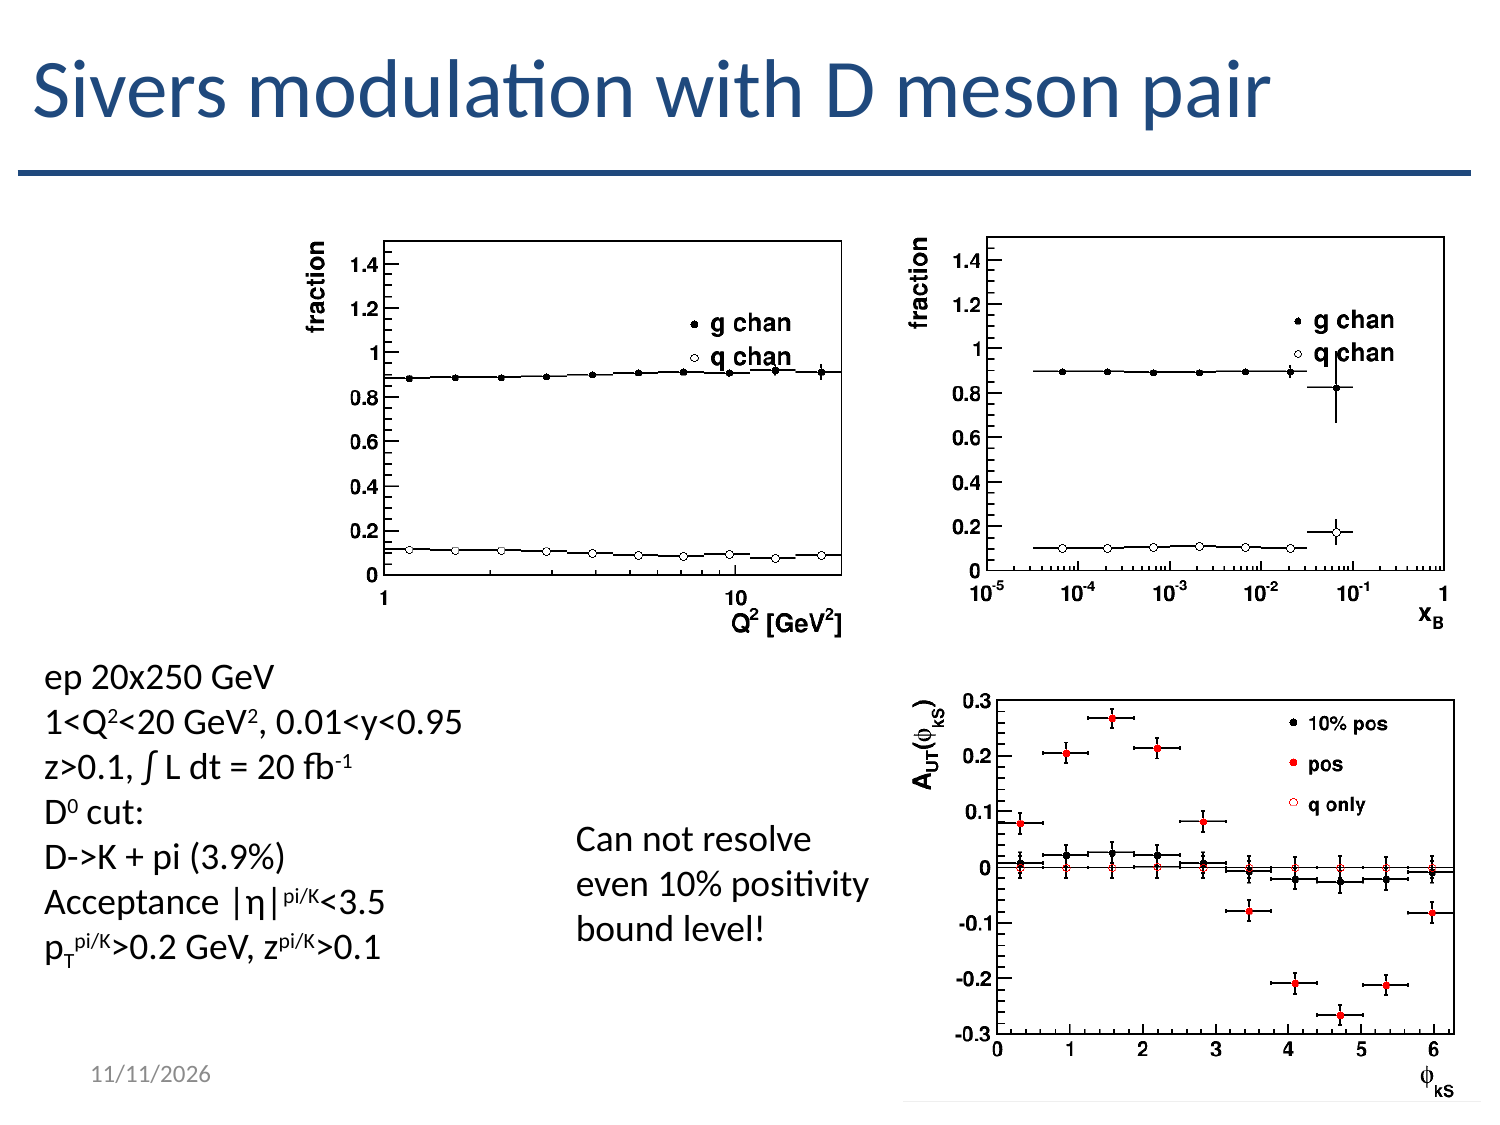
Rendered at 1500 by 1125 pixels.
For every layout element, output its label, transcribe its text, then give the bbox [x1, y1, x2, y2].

picture [289, 219, 857, 642]
picture [903, 680, 1482, 1102]
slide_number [75, 1042, 425, 1103]
text_box ep 20x250 GeV 1<Q2<20 GeV2, 0.01<y<0.95 z>0.1, ∫ L dt = 20 fb-1 D0 cut: D->K + pi (3.9%) Acceptance |η|pi/K<3.5 pTpi/K>0.2 GeV, zpi/K>0.1 [29, 644, 703, 981]
text_box Can not resolve even 10% positivity bound level! [561, 806, 898, 957]
title Sivers modulation with D meson pair [17, 7, 1483, 161]
picture [903, 216, 1468, 632]
